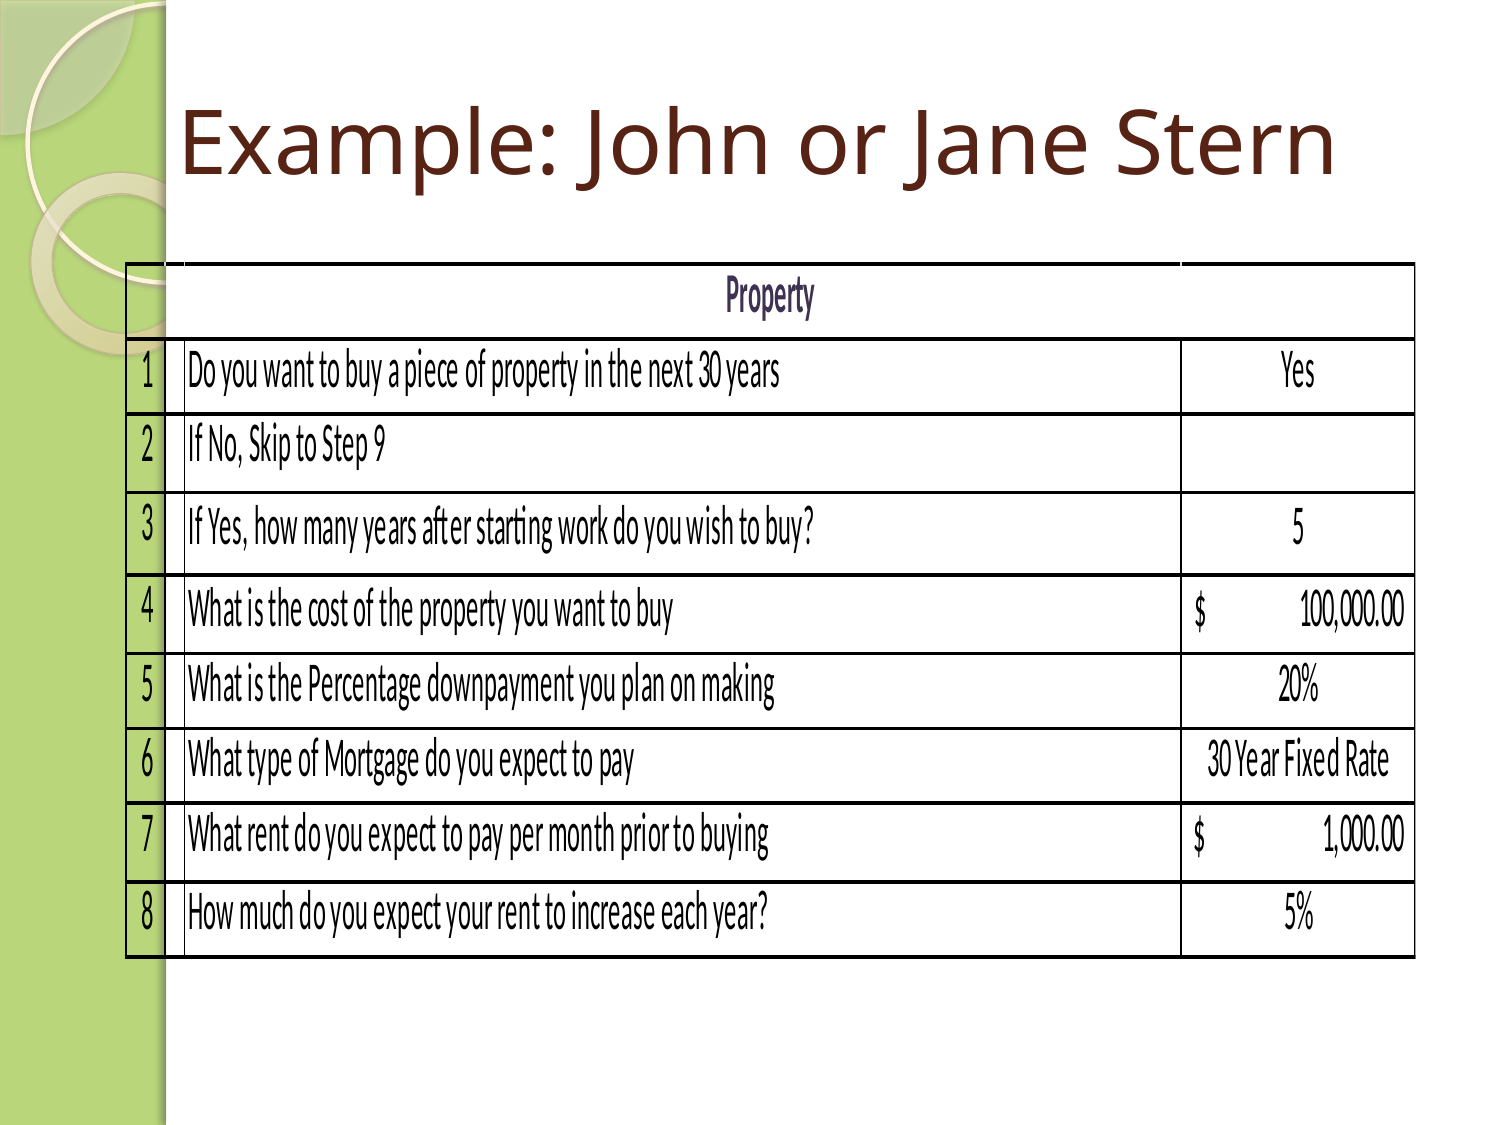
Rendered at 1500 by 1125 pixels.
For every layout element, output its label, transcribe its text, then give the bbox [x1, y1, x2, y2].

picture [124, 262, 1418, 963]
title Example: John or Jane Stern [162, 45, 1393, 233]
